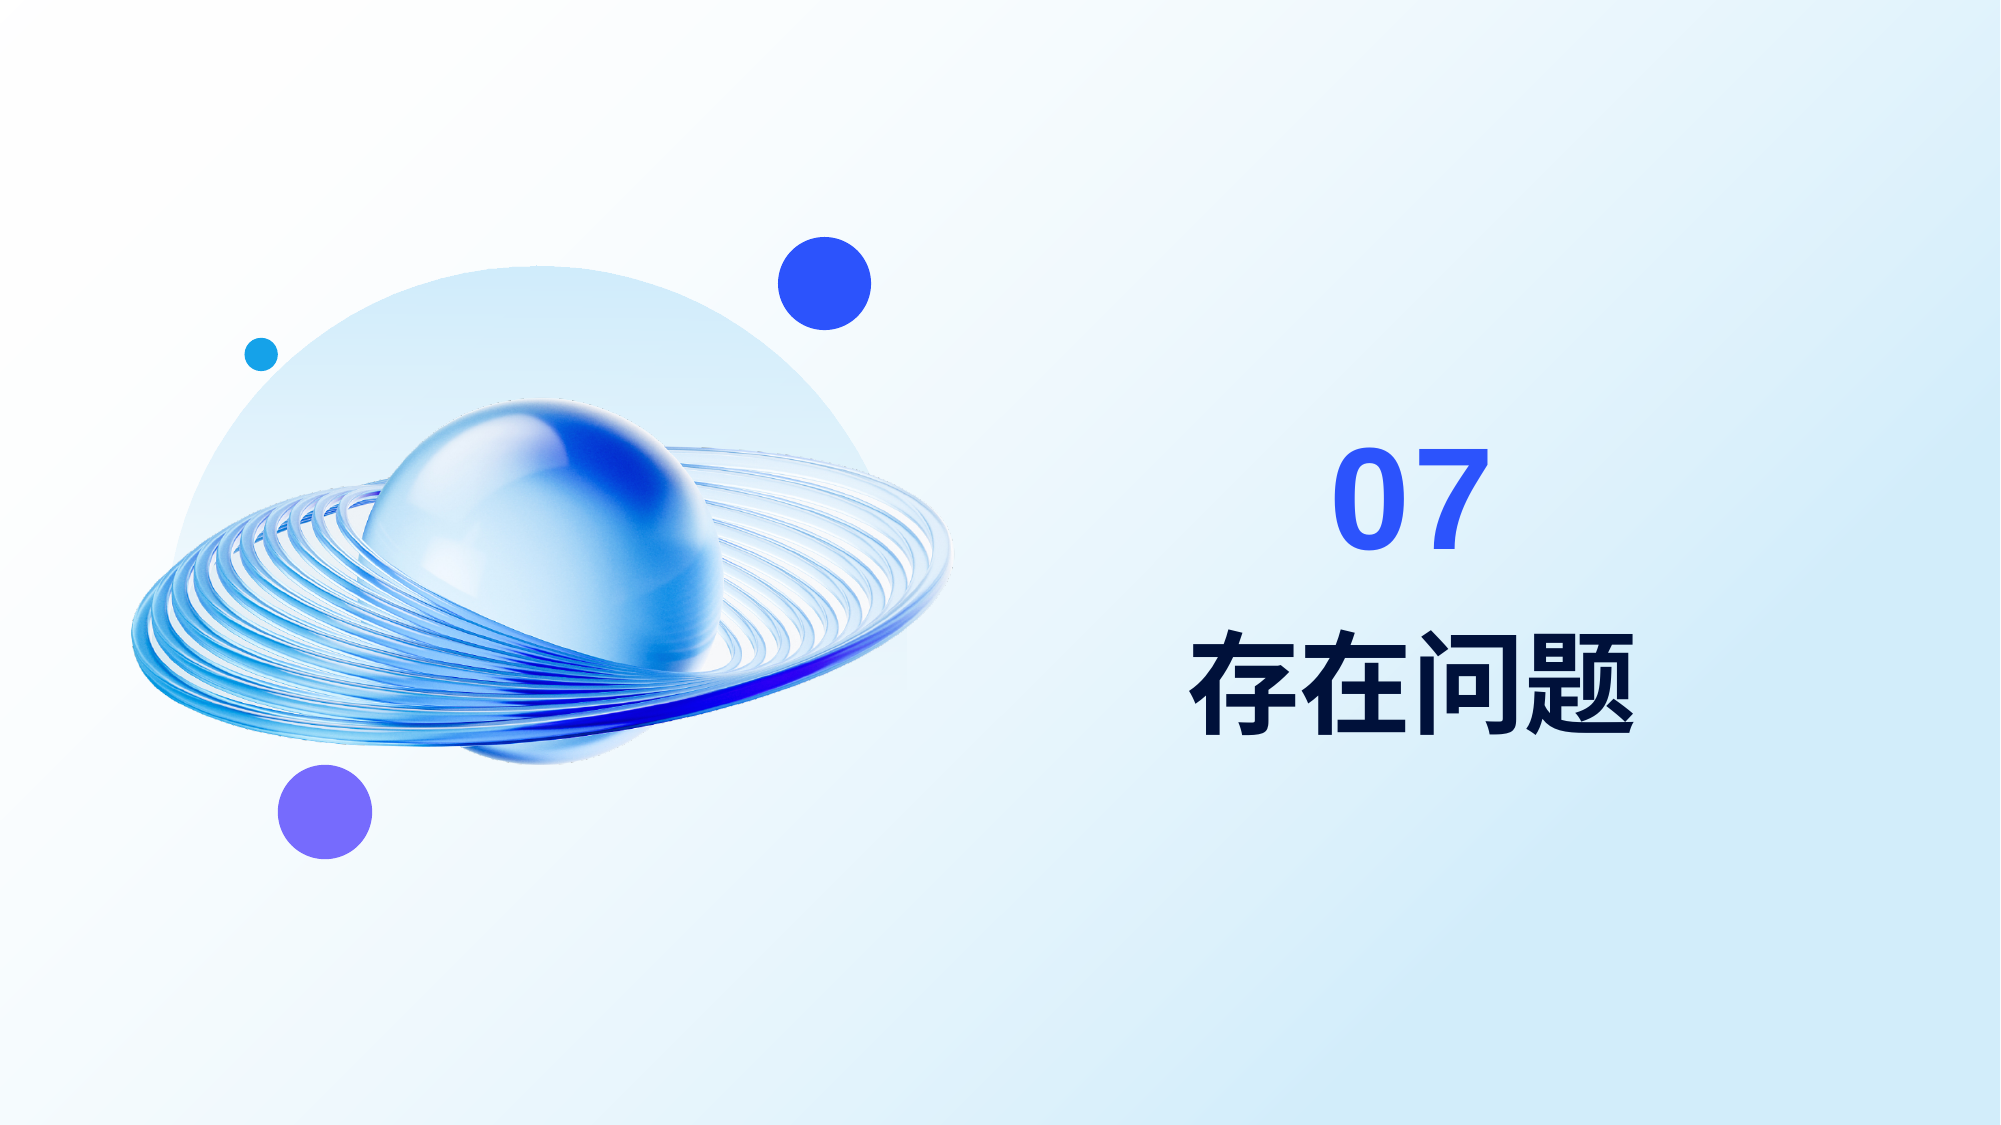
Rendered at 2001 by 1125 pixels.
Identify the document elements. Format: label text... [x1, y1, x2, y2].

title 存在问题 [962, 604, 1863, 748]
picture [110, 371, 962, 787]
list 07 [962, 351, 1863, 580]
